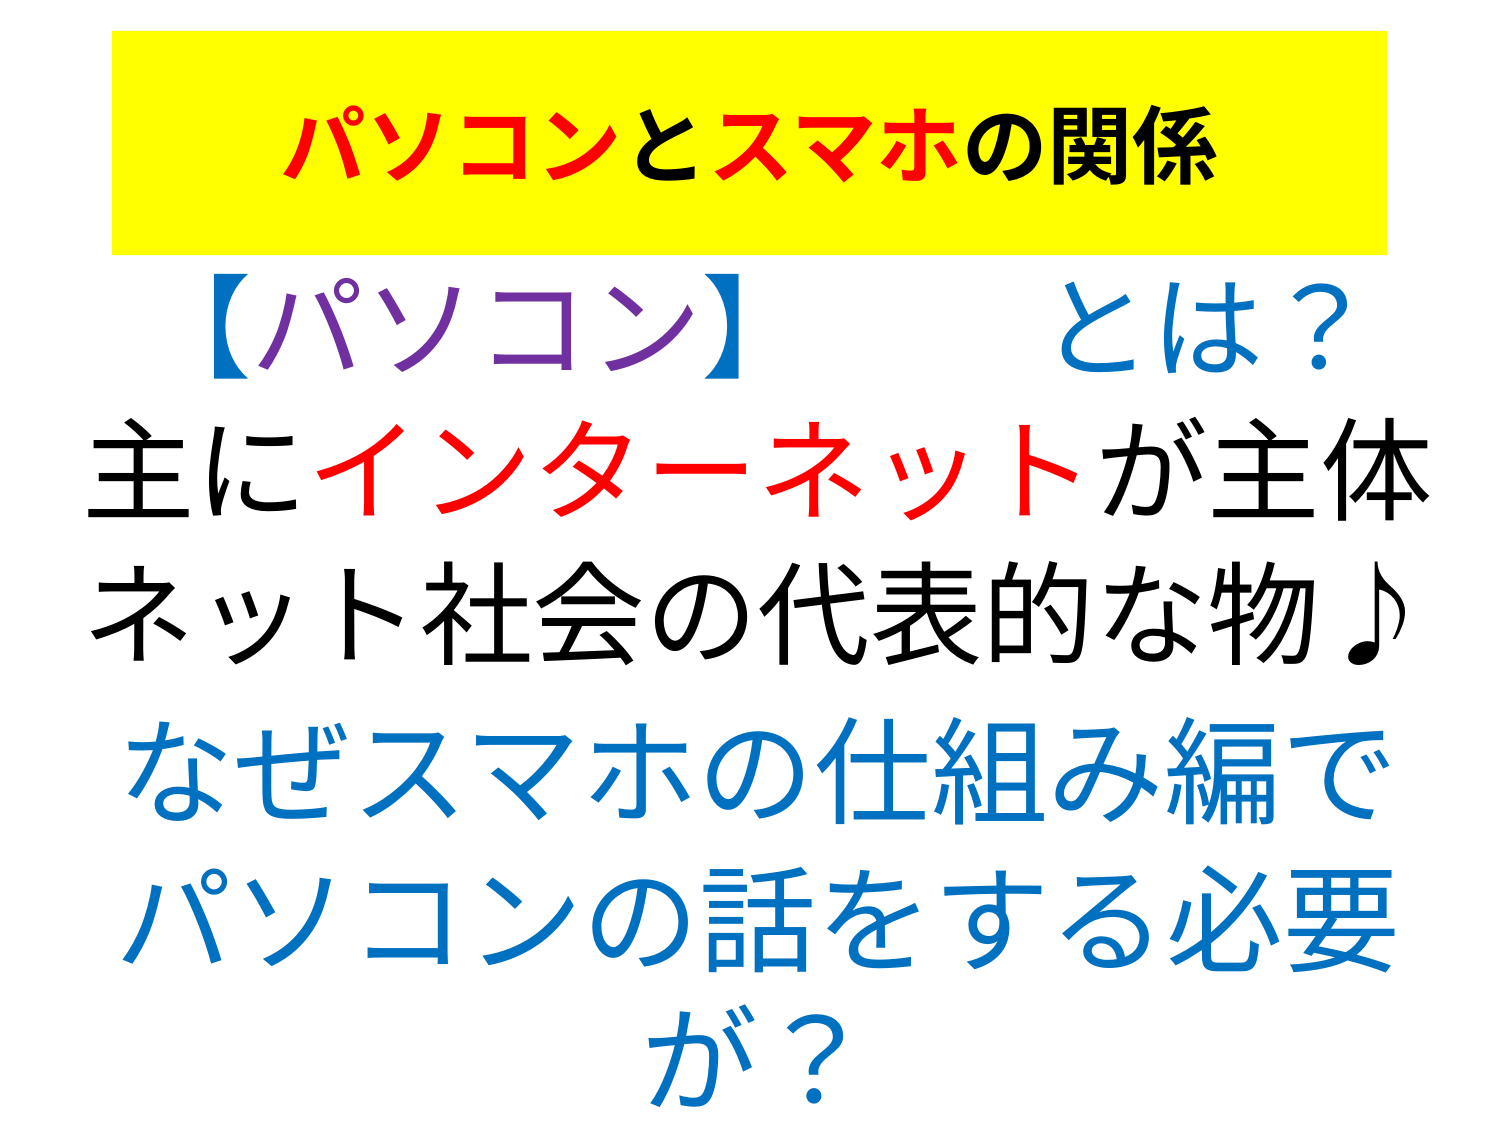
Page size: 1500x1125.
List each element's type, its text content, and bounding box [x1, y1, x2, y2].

text_box パソコンとスマホの関係 [112, 30, 1388, 256]
text_box 【パソコン】 とは？ 主にインターネットが主体 ネット社会の代表的な物♪ [0, 255, 1499, 681]
text_box なぜスマホの仕組み編で パソコンの話をする必要が？ [0, 699, 1499, 1125]
